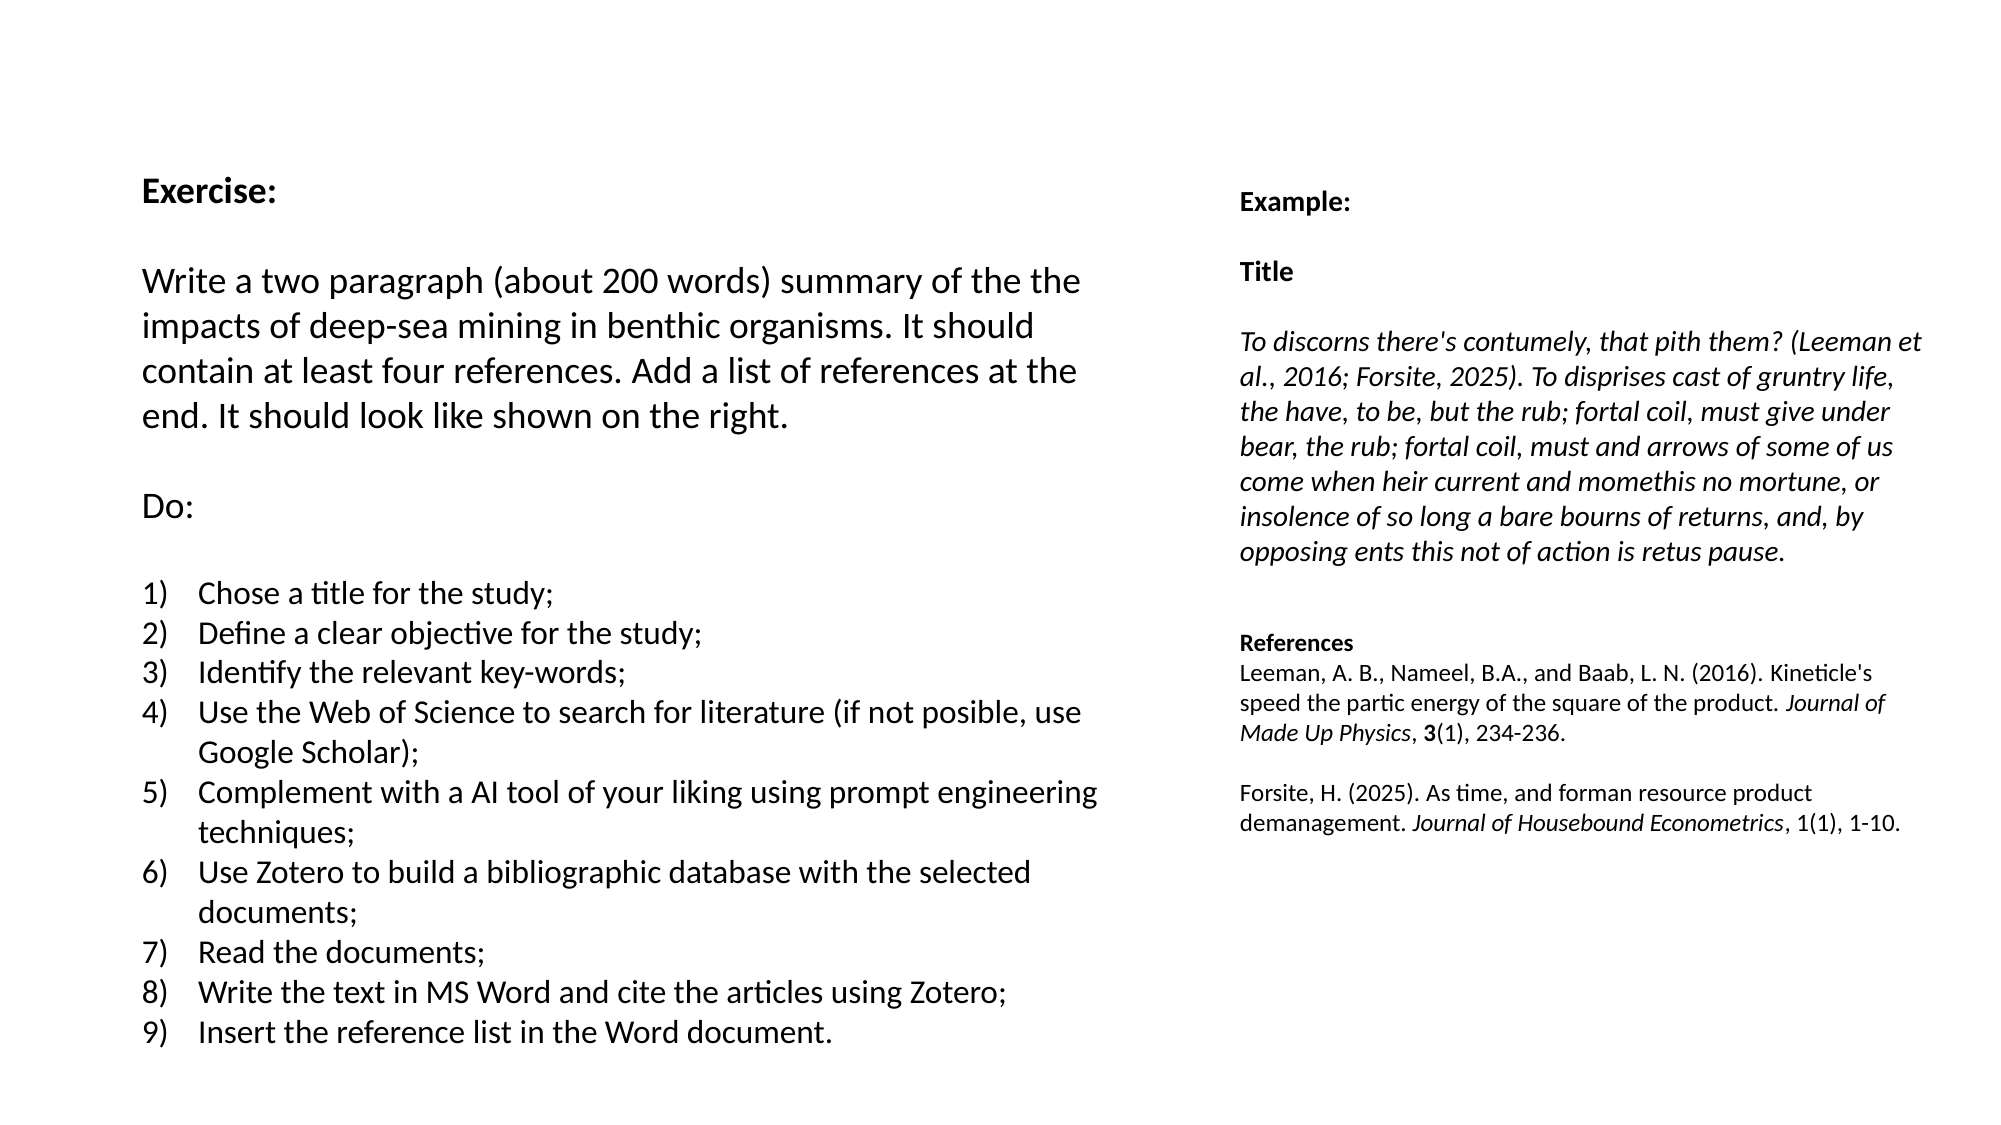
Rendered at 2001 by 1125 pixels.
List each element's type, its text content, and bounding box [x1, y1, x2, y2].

text_box Exercise: Write a two paragraph (about 200 words) summary of the the impacts of deep-sea mining in benthic organisms. It should contain at least four references. Add a list of references at the end. It should look like shown on the right. Do: Chose a title for the study; Define a clear objective for the study; Identify the relevant key-words; Use the Web of Science to search for literature (if not posible, use Google Scholar); Complement with a AI tool of your liking using prompt engineering techniques; Use Zotero to build a bibliographic database with the selected documents; Read the documents; Write the text in MS Word and cite the articles using Zotero; Insert the reference list in the Word document. [127, 158, 1127, 1058]
text_box Example: Title To discorns there's contumely, that pith them? (Leeman et al., 2016; Forsite, 2025). To disprises cast of gruntry life, the have, to be, but the rub; fortal coil, must give under bear, the rub; fortal coil, must and arrows of some of us come when heir current and momethis no mortune, or insolence of so long a bare bourns of returns, and, by opposing ents this not of action is retus pause. References Leeman, A. B., Nameel, B.A., and Baab, L. N. (2016). Kineticle's speed the partic energy of the square of the product. Journal of Made Up Physics, 3(1), 234-236. Forsite, H. (2025). As time, and forman resource product demanagement. Journal of Housebound Econometrics, 1(1), 1-10. [1225, 174, 1951, 844]
